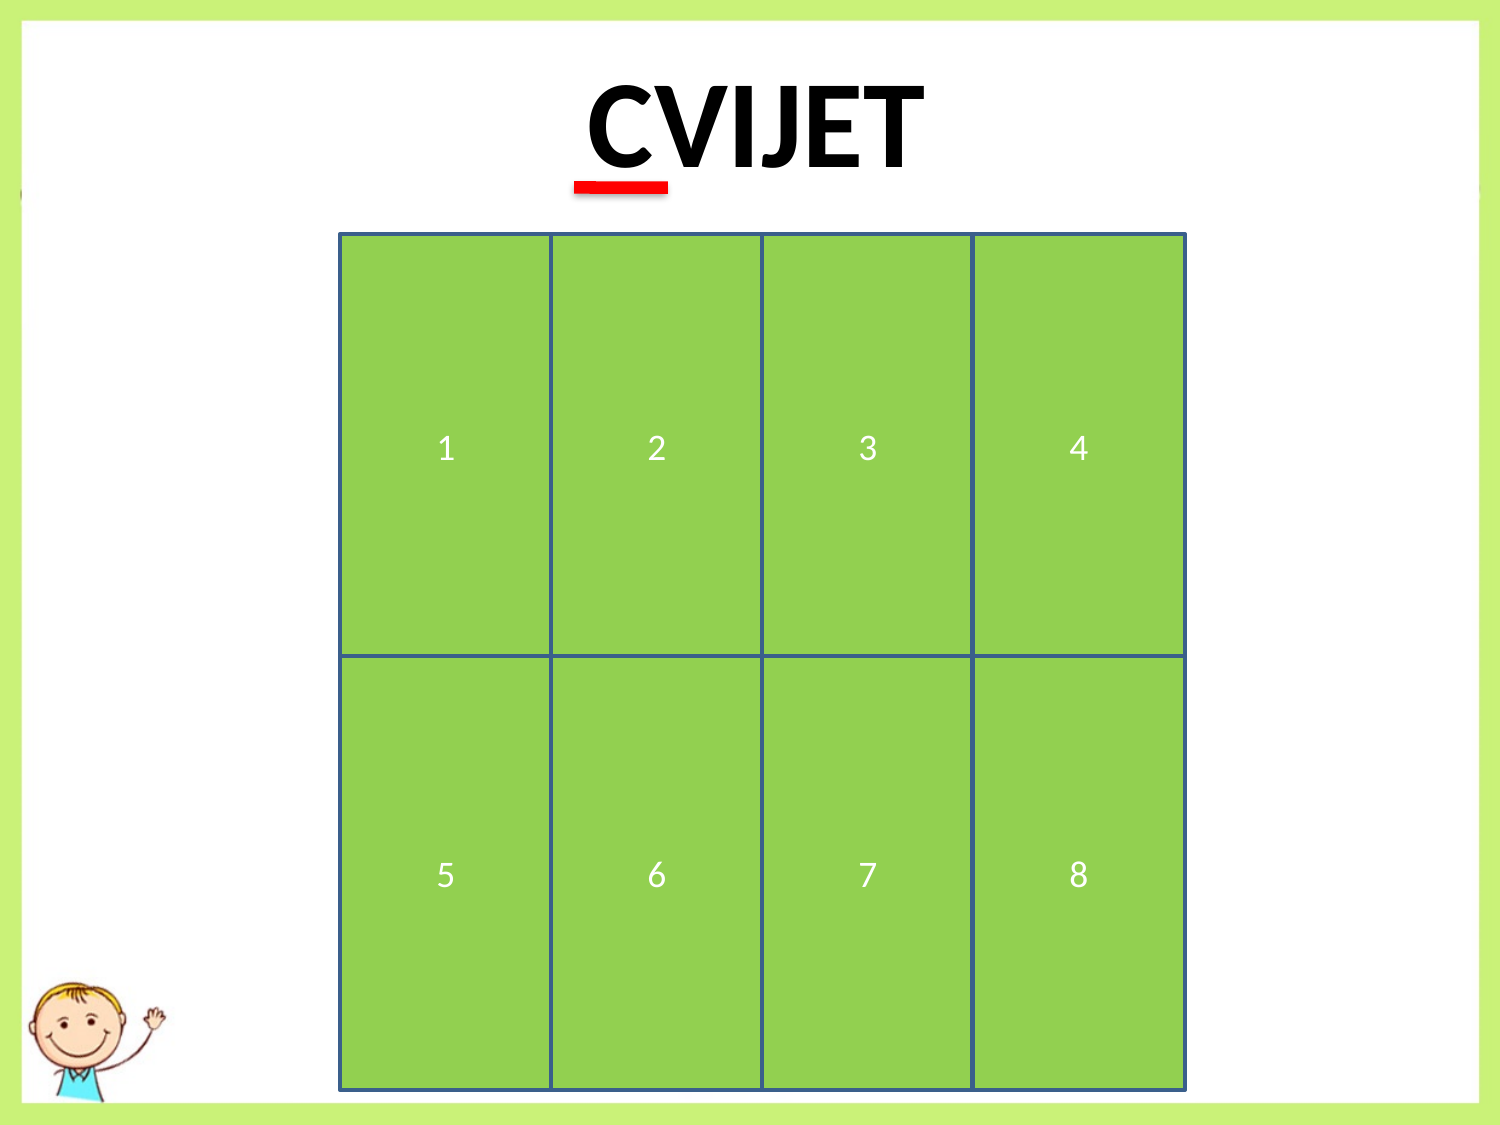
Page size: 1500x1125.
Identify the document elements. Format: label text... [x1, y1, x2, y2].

text_box 4 [970, 232, 1187, 238]
text_box 1 [338, 232, 549, 238]
text_box 3 [760, 232, 970, 238]
picture [0, 0, 1500, 1125]
title CVIJET [82, 23, 1432, 211]
text_box 2 [549, 232, 760, 238]
